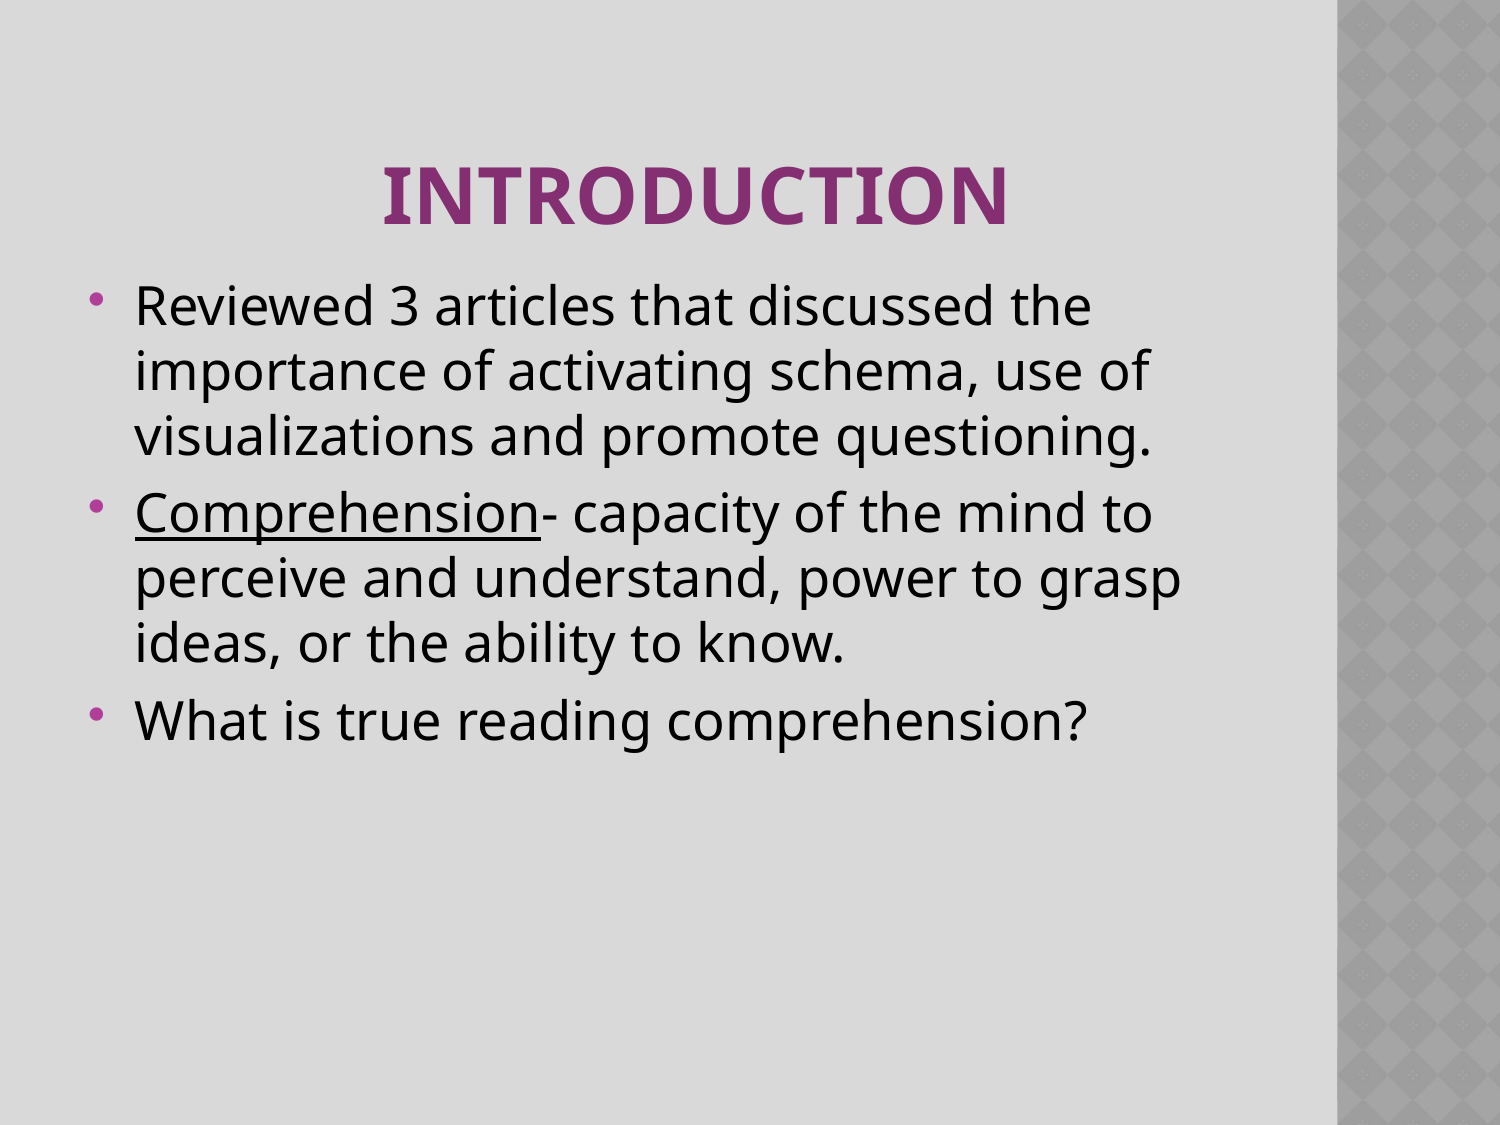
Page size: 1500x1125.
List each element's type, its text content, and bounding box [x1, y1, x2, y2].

title Introduction [75, 52, 1263, 240]
list Reviewed 3 articles that discussed the importance of activating schema, use of visualizations and promote questioning. Comprehension- capacity of the mind to perceive and understand, power to grasp ideas, or the ability to know. What is true reading comprehension? [75, 264, 1263, 1059]
